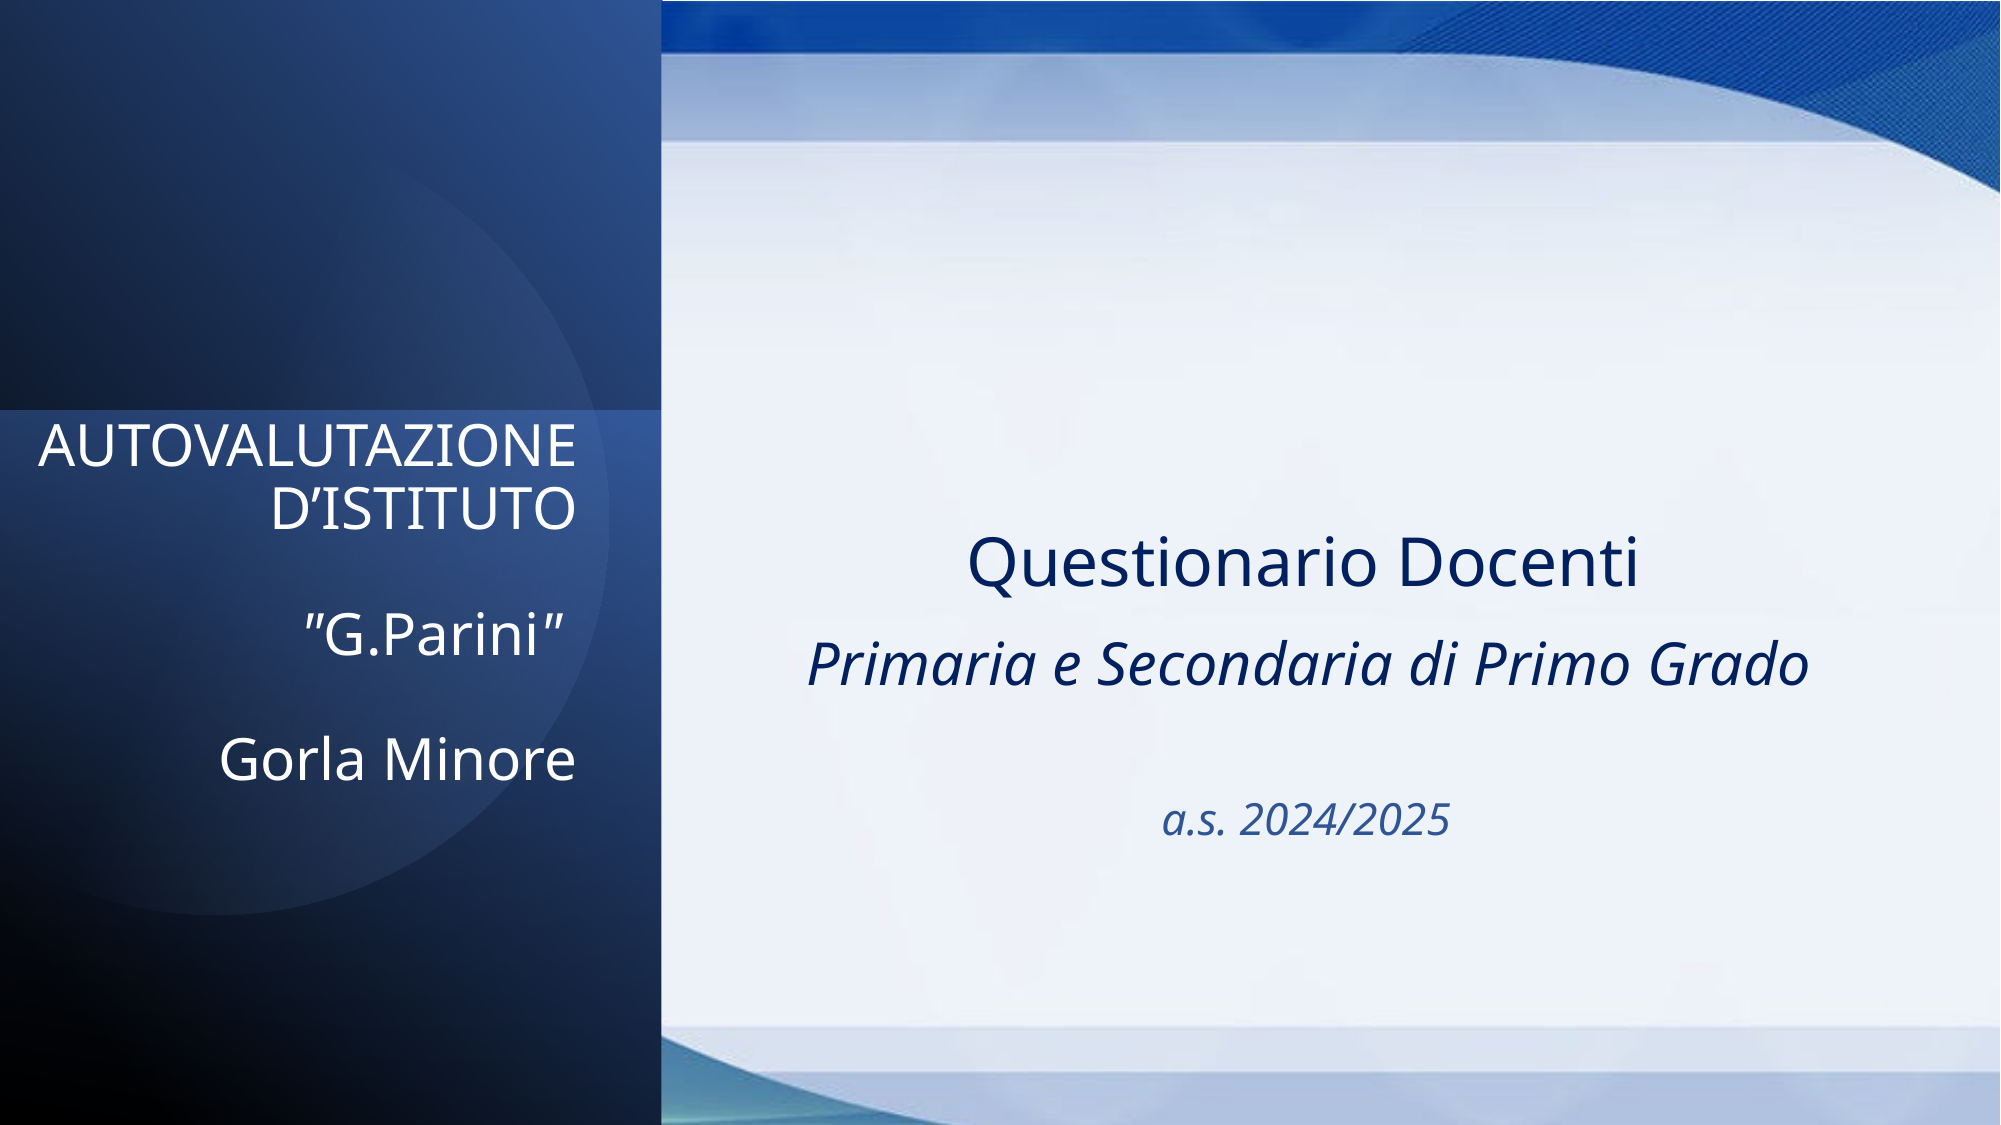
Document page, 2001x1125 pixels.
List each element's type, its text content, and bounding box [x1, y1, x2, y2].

text_box [0, 0, 664, 409]
text_box [0, 124, 610, 634]
text_box [0, 409, 661, 1125]
title AUTOVALUTAZIONE D’ISTITUTO "G.Parini" Gorla Minore [0, 408, 593, 940]
picture [661, 1, 2000, 1125]
